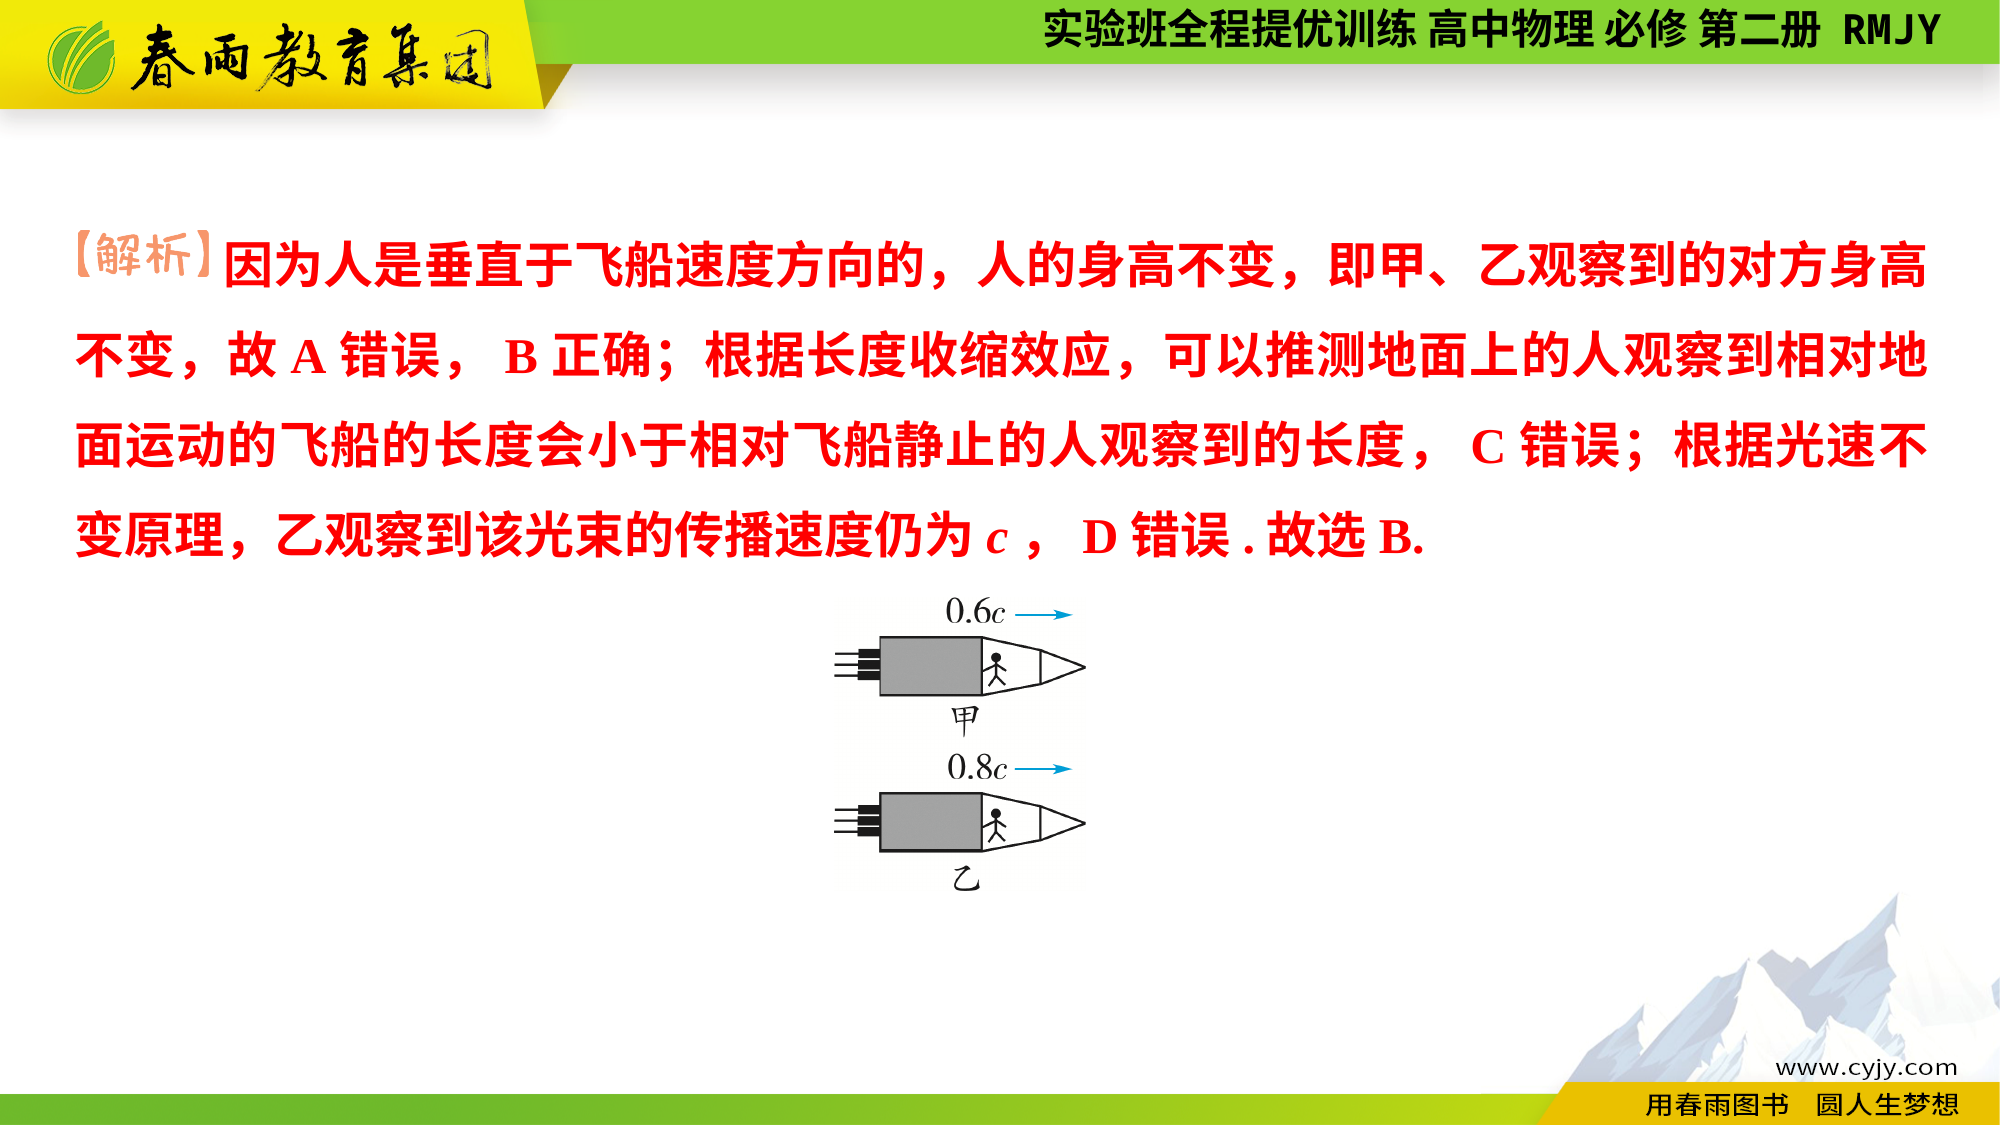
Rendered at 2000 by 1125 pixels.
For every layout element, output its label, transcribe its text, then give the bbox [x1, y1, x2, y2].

list 因为人是垂直于飞船速度方向的，人的身高不变，即甲、乙观察到的对方身高不变，故A错误，B正确；根据长度收缩效应，可以推测地面上的人观察到相对地面运动的飞船的长度会小于相对飞船静止的人观察到的长度，C错误；根据光速不变原理，乙观察到该光束的传播速度仍为c，D错误.故选B. [59, 195, 1944, 575]
picture [0, 0, 2000, 1125]
